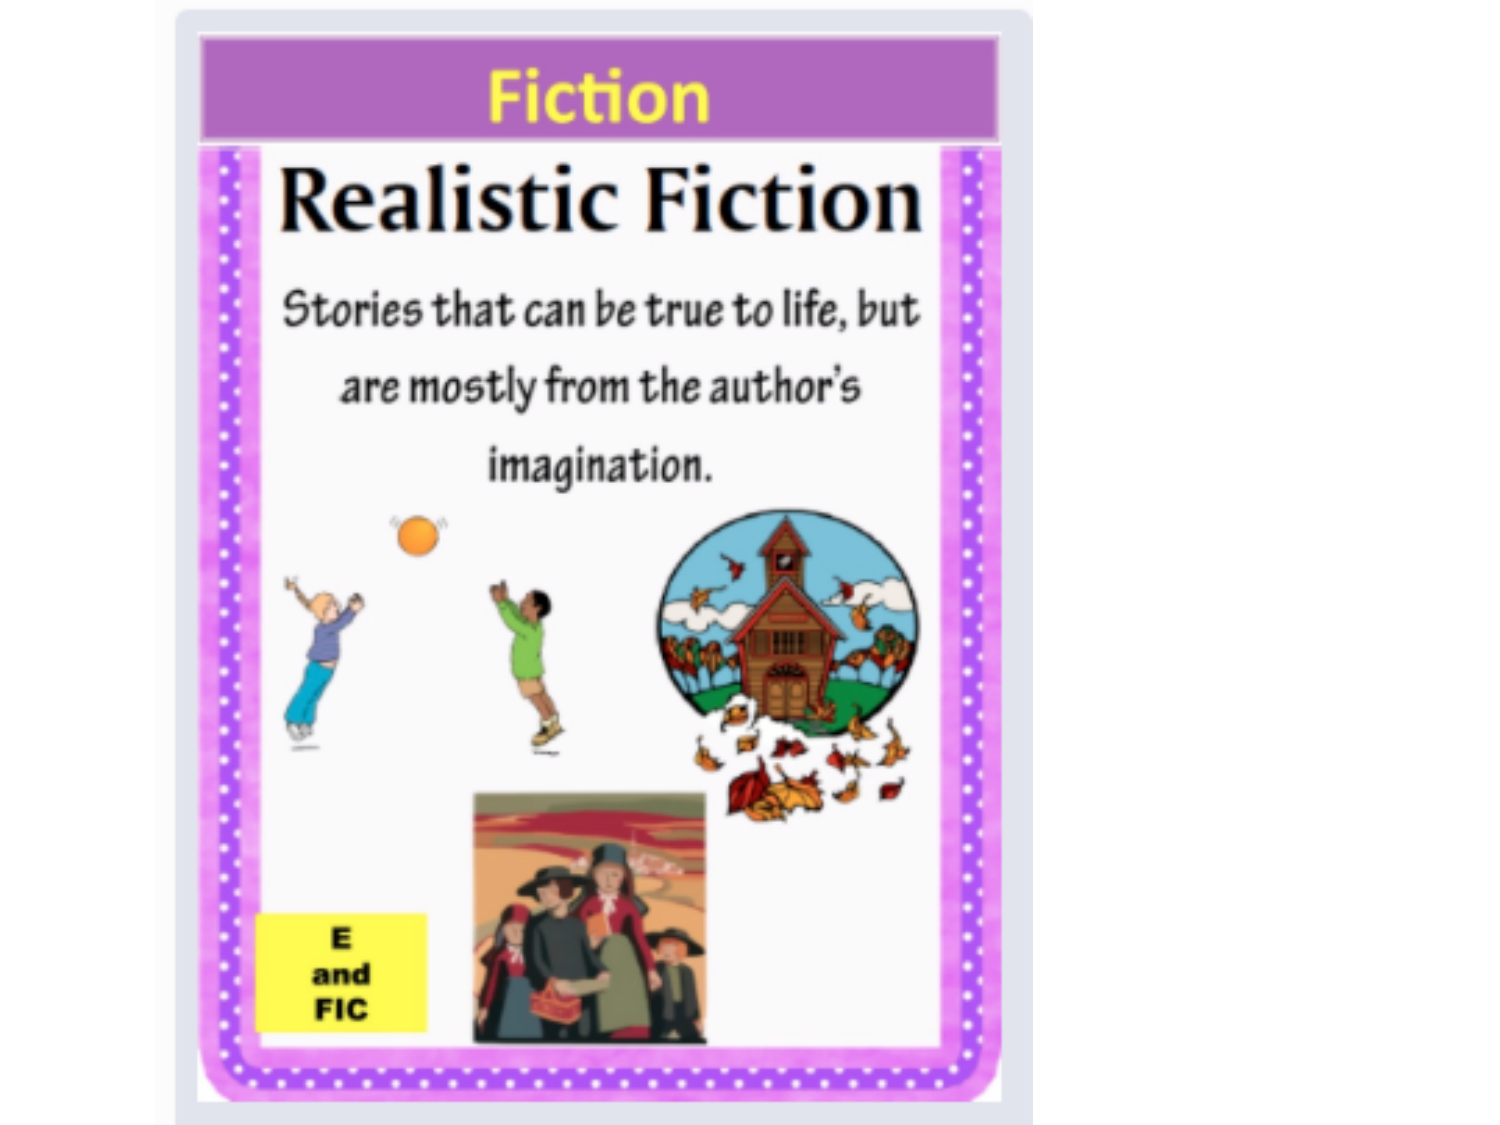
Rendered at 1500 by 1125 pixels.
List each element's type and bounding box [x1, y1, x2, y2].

picture [151, 0, 1033, 1125]
